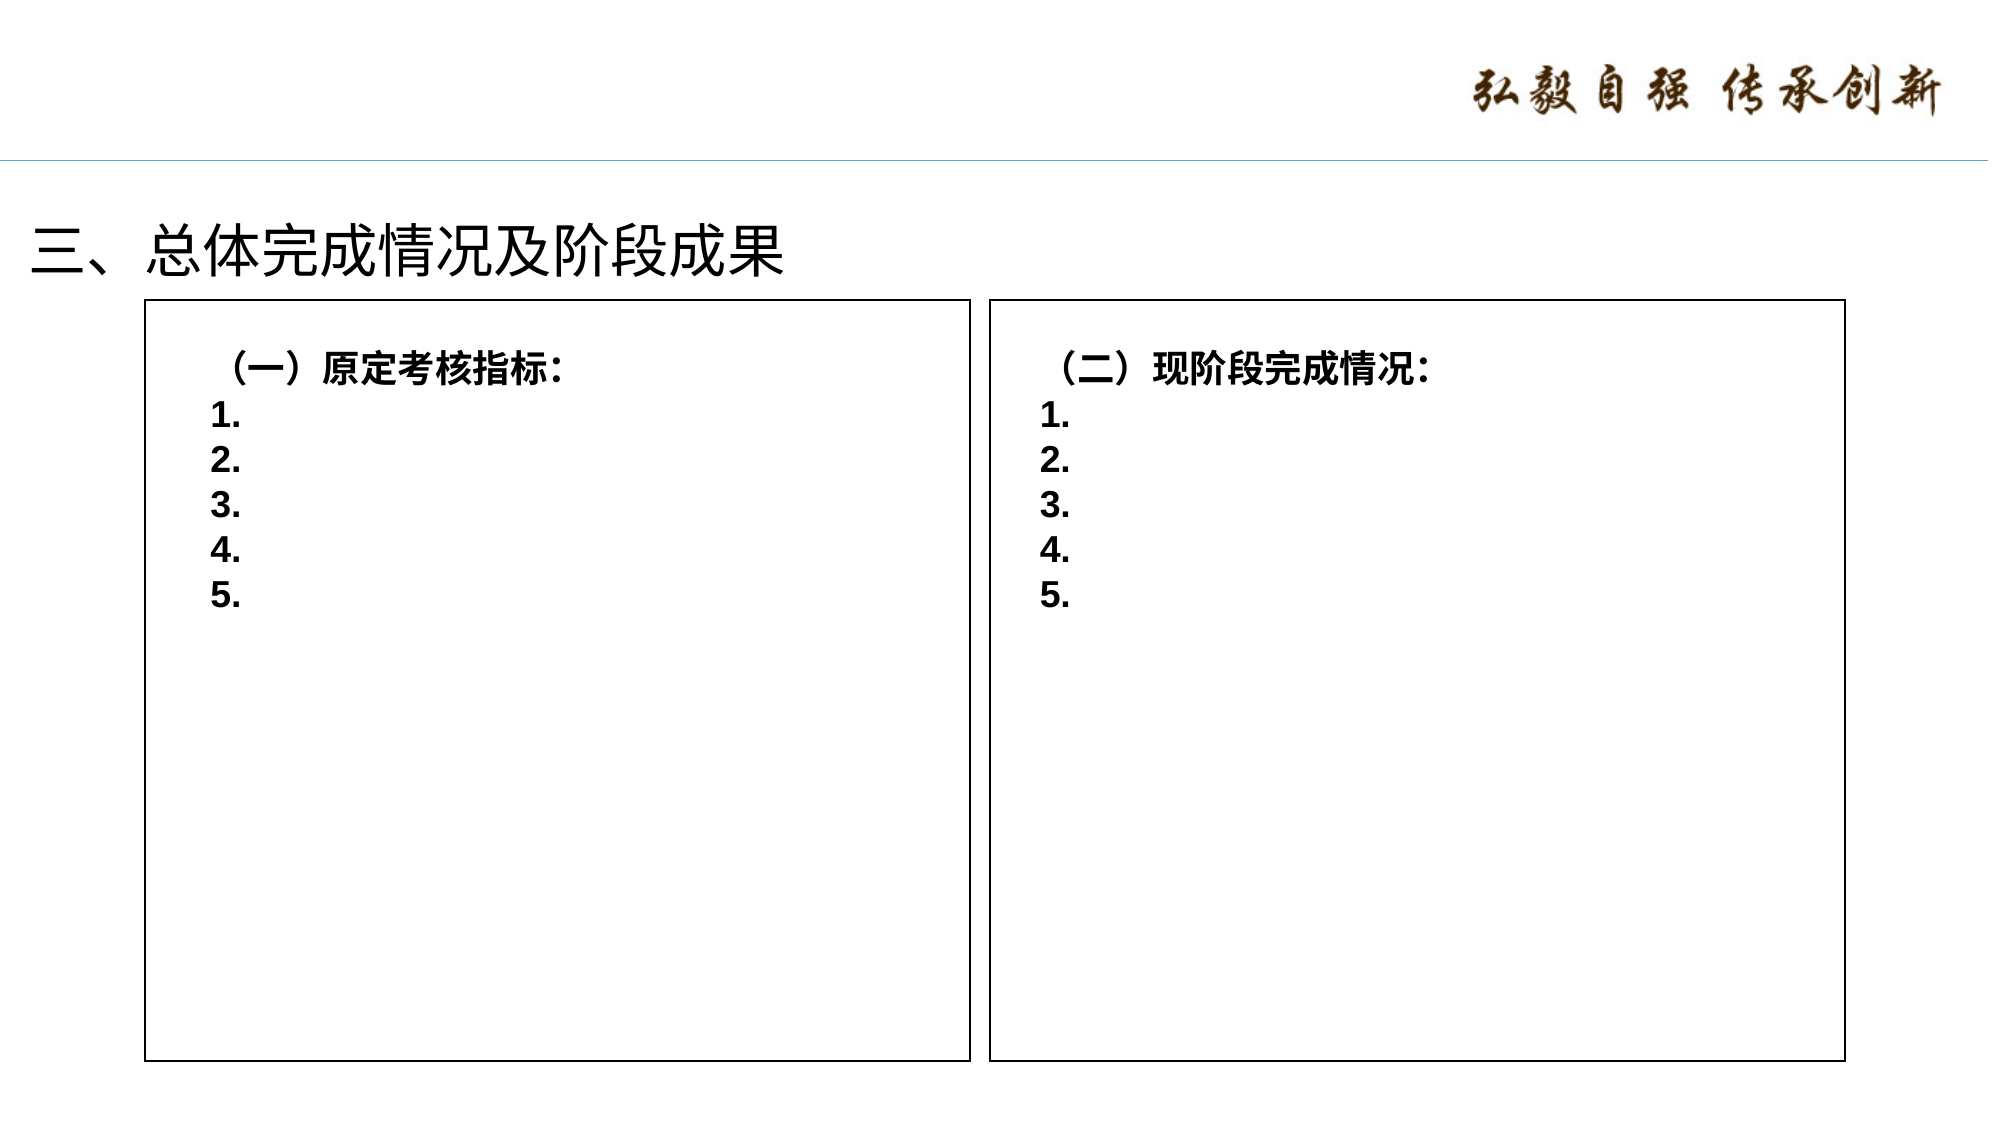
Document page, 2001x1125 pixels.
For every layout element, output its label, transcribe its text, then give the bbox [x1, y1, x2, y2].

text_box （一）原定考核指标： 1. 2. 3. 4. 5. [195, 337, 916, 623]
text_box [144, 299, 971, 1062]
text_box [989, 299, 1846, 1062]
picture [1443, 24, 1988, 160]
text_box 三、总体完成情况及阶段成果 [13, 171, 1254, 292]
text_box （二）现阶段完成情况： 1. 2. 3. 4. 5. [1025, 337, 1628, 623]
